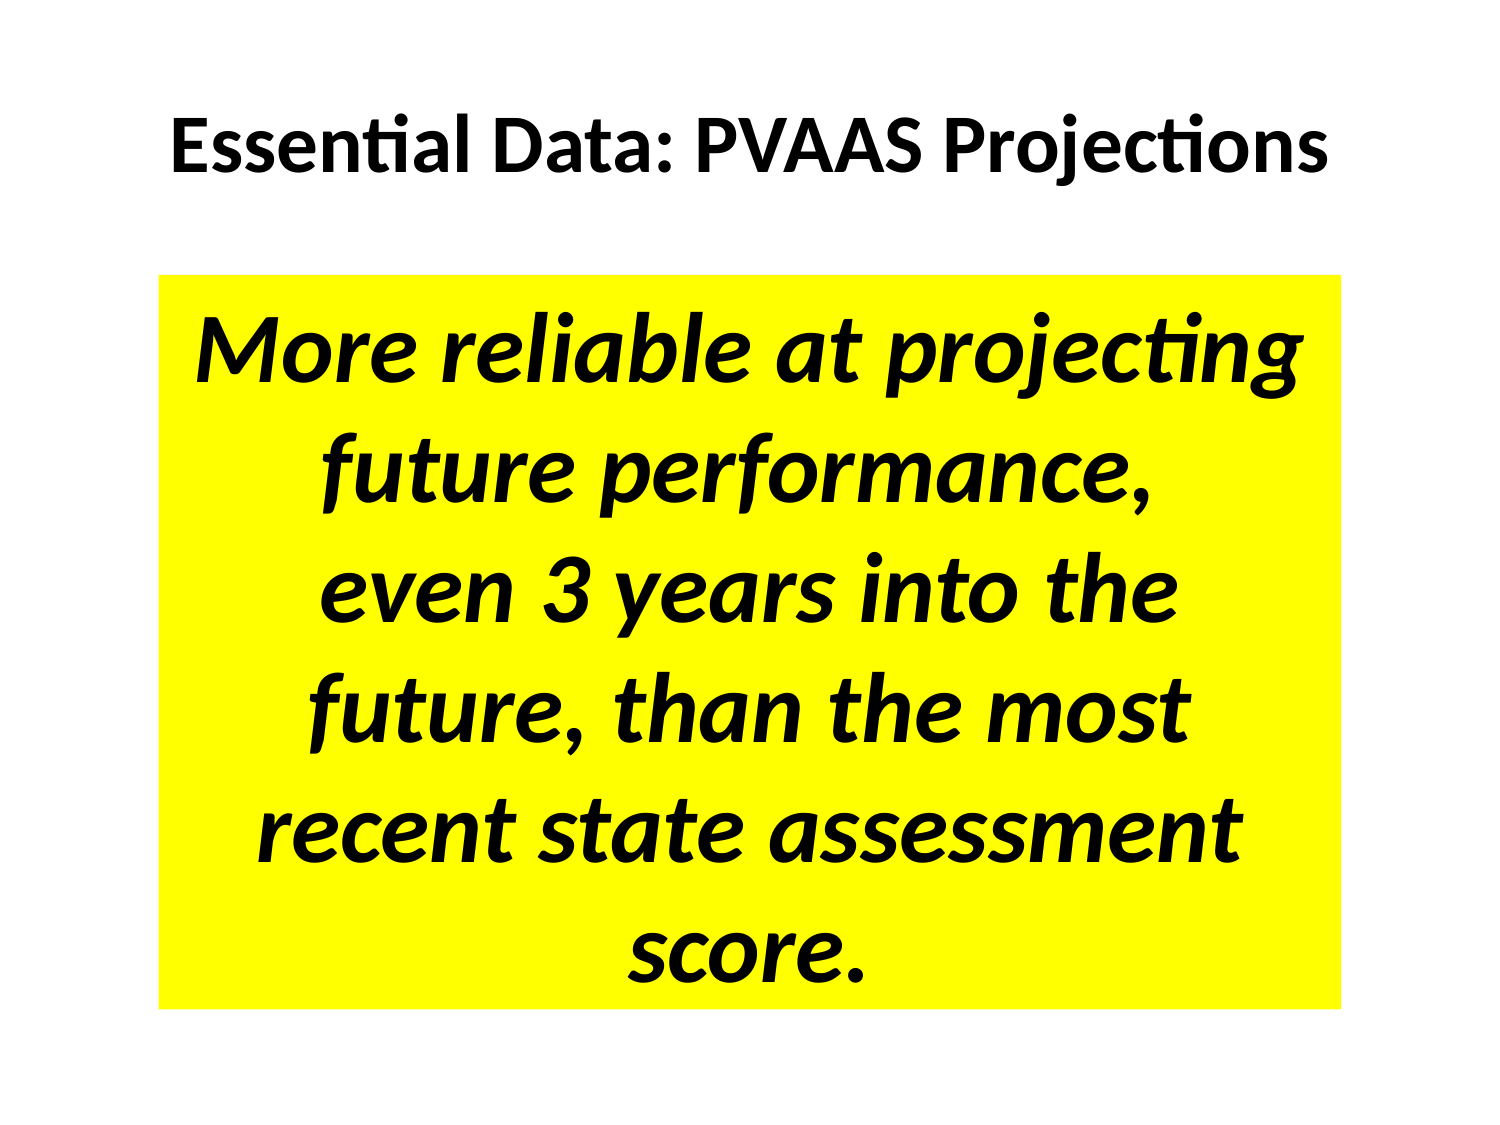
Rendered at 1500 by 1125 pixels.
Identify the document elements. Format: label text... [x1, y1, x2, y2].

text_box More reliable at projecting future performance, even 3 years into the future, than the most recent state assessment score. [158, 274, 1342, 1010]
title Essential Data: PVAAS Projections [75, 45, 1425, 233]
